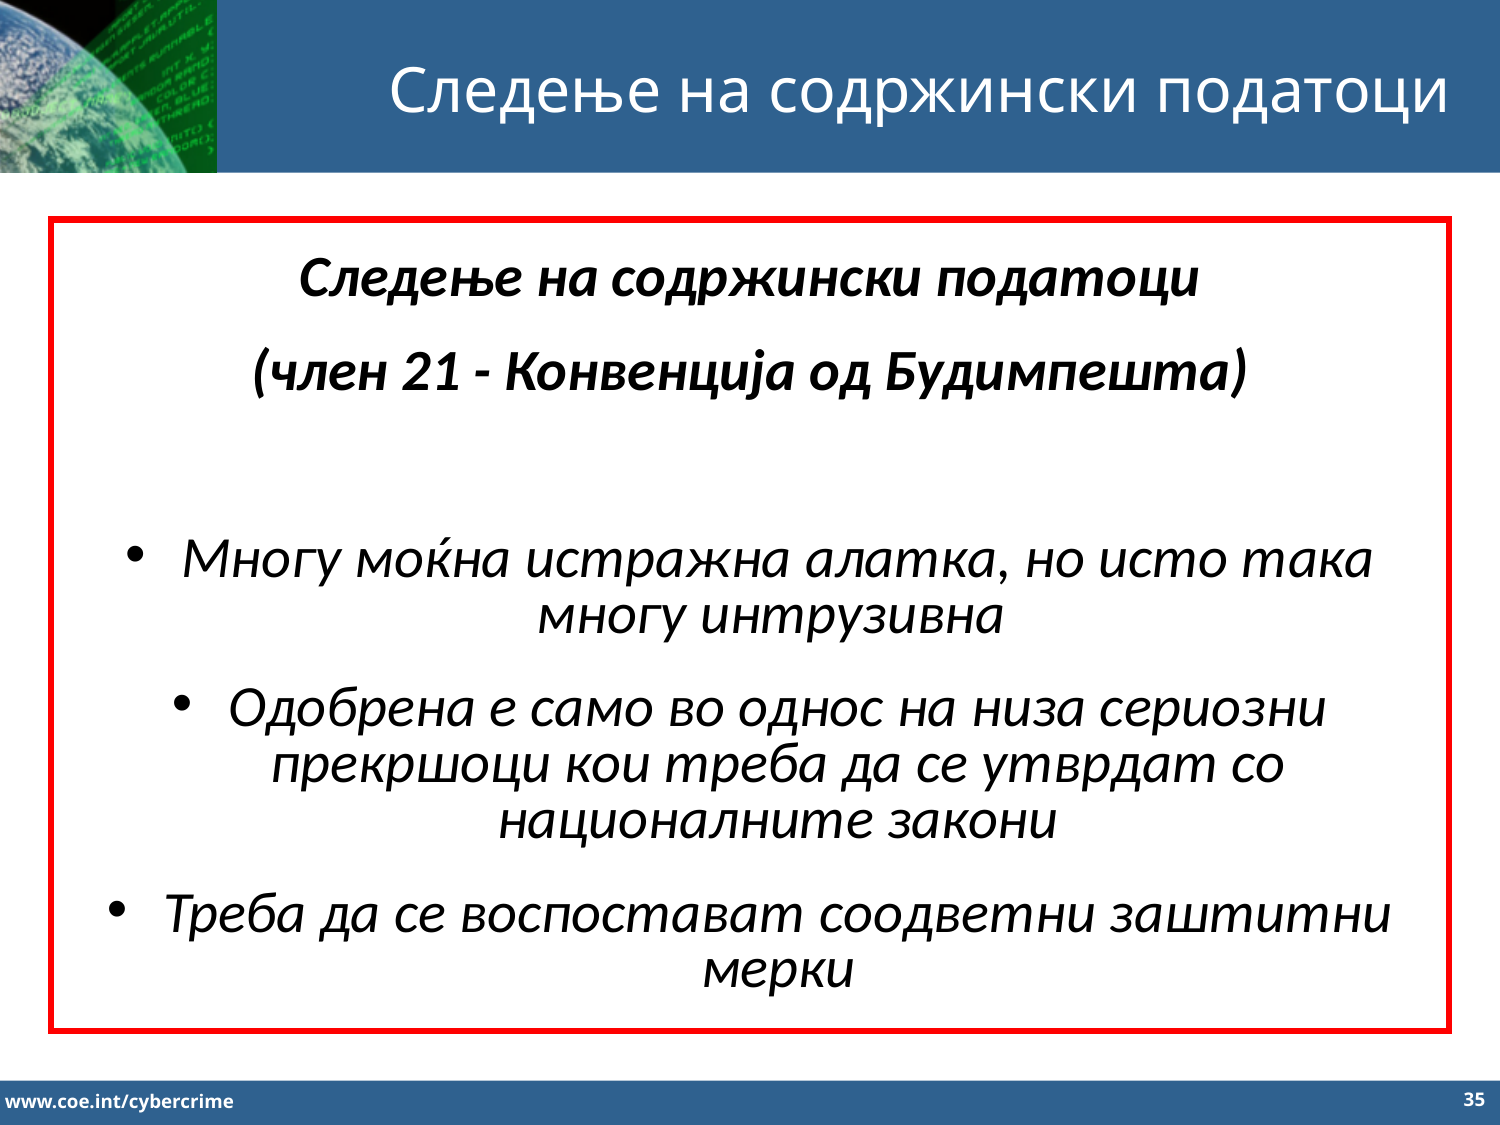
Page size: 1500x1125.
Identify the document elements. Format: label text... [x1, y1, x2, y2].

text_box Следење на содржински податоци (член 21 - Конвенција од Будимпешта) Многу моќна истражна алатка, но исто така многу интрузивна Одобрена е само во однос на низа сериозни прекршоци кои треба да се утврдат со националните закони Треба да се воспостават соодветни заштитни мерки [51, 219, 1449, 1032]
picture [0, 0, 217, 173]
text_box Следење на содржински податоци [230, 42, 1483, 133]
